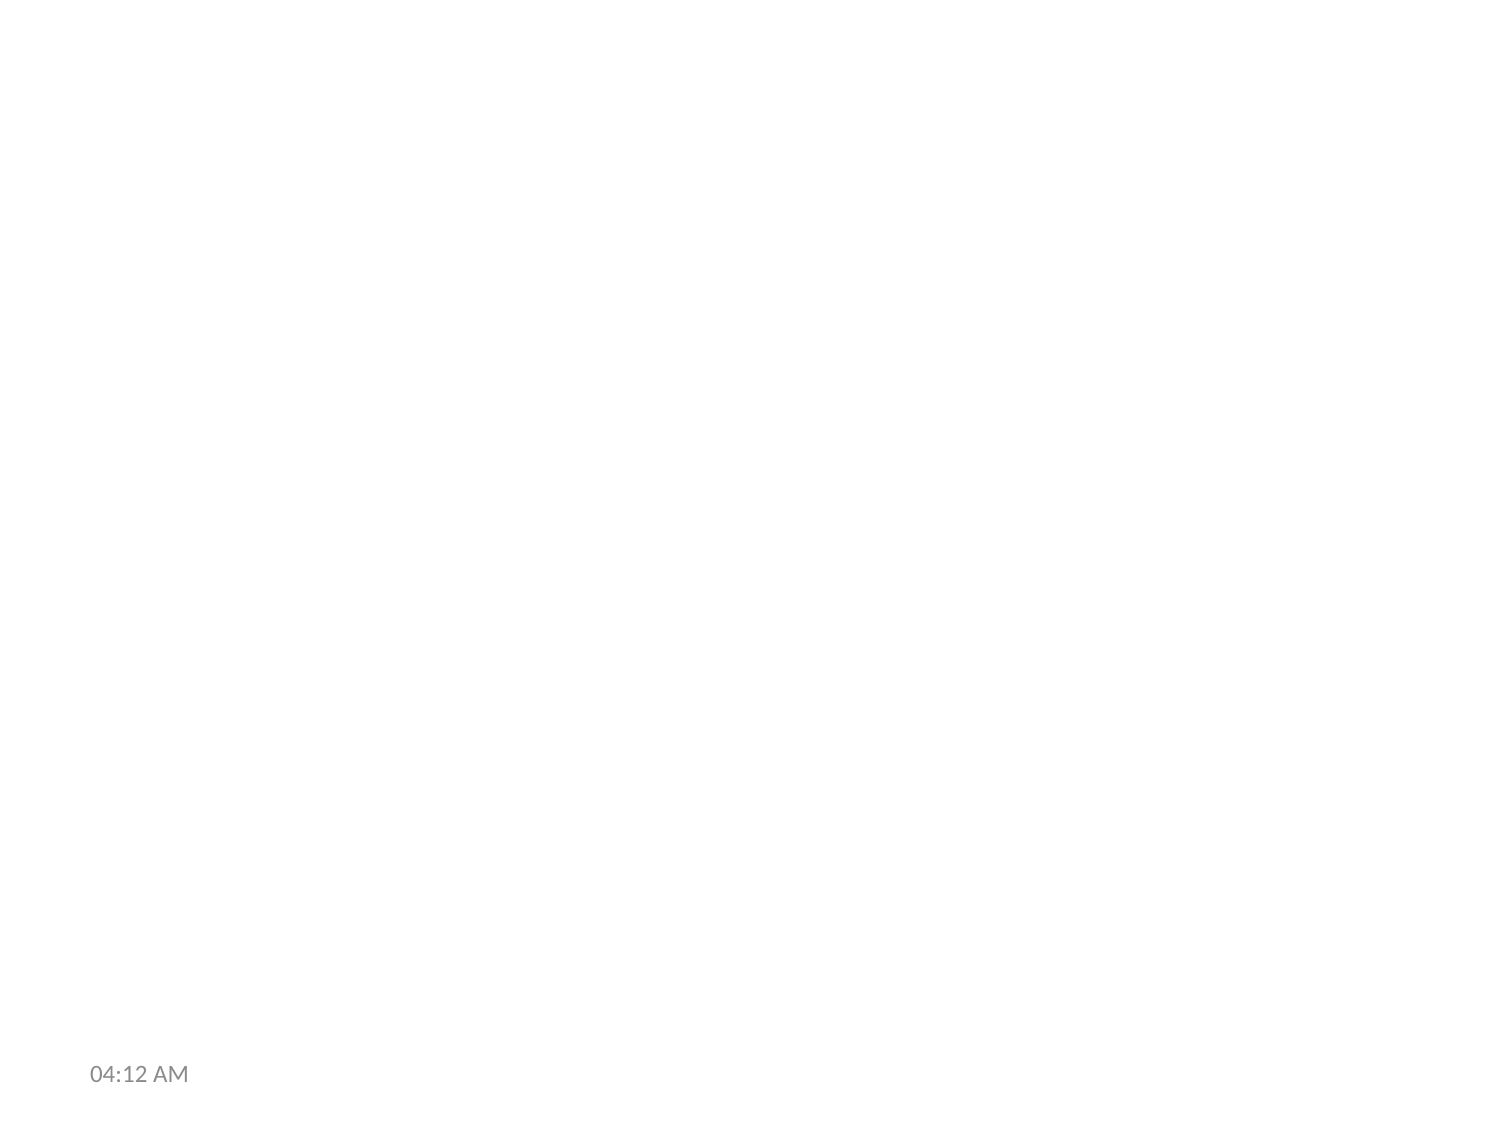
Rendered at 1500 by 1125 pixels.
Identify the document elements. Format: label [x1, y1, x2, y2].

slide_number [75, 1042, 425, 1103]
